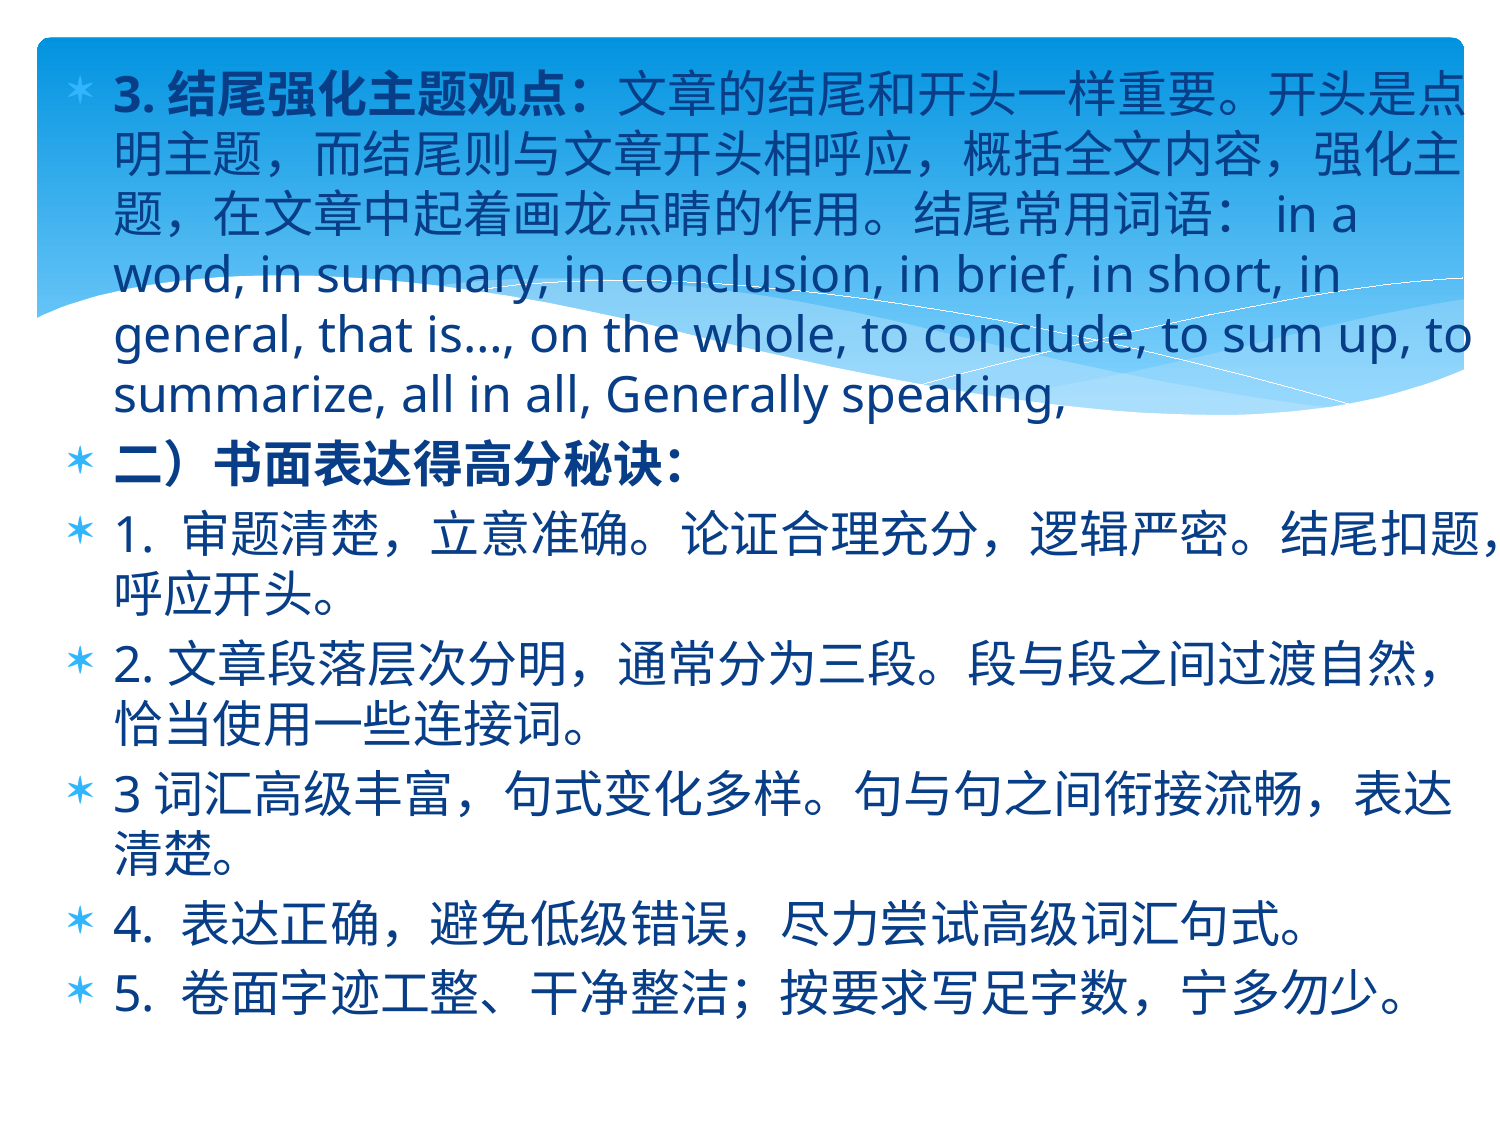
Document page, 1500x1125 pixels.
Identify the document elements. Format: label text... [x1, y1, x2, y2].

list 3.结尾强化主题观点：文章的结尾和开头一样重要。开头是点明主题，而结尾则与文章开头相呼应，概括全文内容，强化主题，在文章中起着画龙点睛的作用。结尾常用词语：in a word, in summary, in conclusion, in brief, in short, in general, that is…, on the whole, to conclude, to sum up, to summarize, all in all, Generally speaking, 二）书面表达得高分秘诀： 1. 审题清楚，立意准确。论证合理充分，逻辑严密。结尾扣题，呼应开头。 2.文章段落层次分明，通常分为三段。段与段之间过渡自然，恰当使用一些连接词。 3词汇高级丰富，句式变化多样。句与句之间衔接流畅，表达清楚。 4. 表达正确，避免低级错误，尽力尝试高级词汇句式。 5. 卷面字迹工整、干净整洁；按要求写足字数，宁多勿少。 [53, 54, 1500, 1125]
